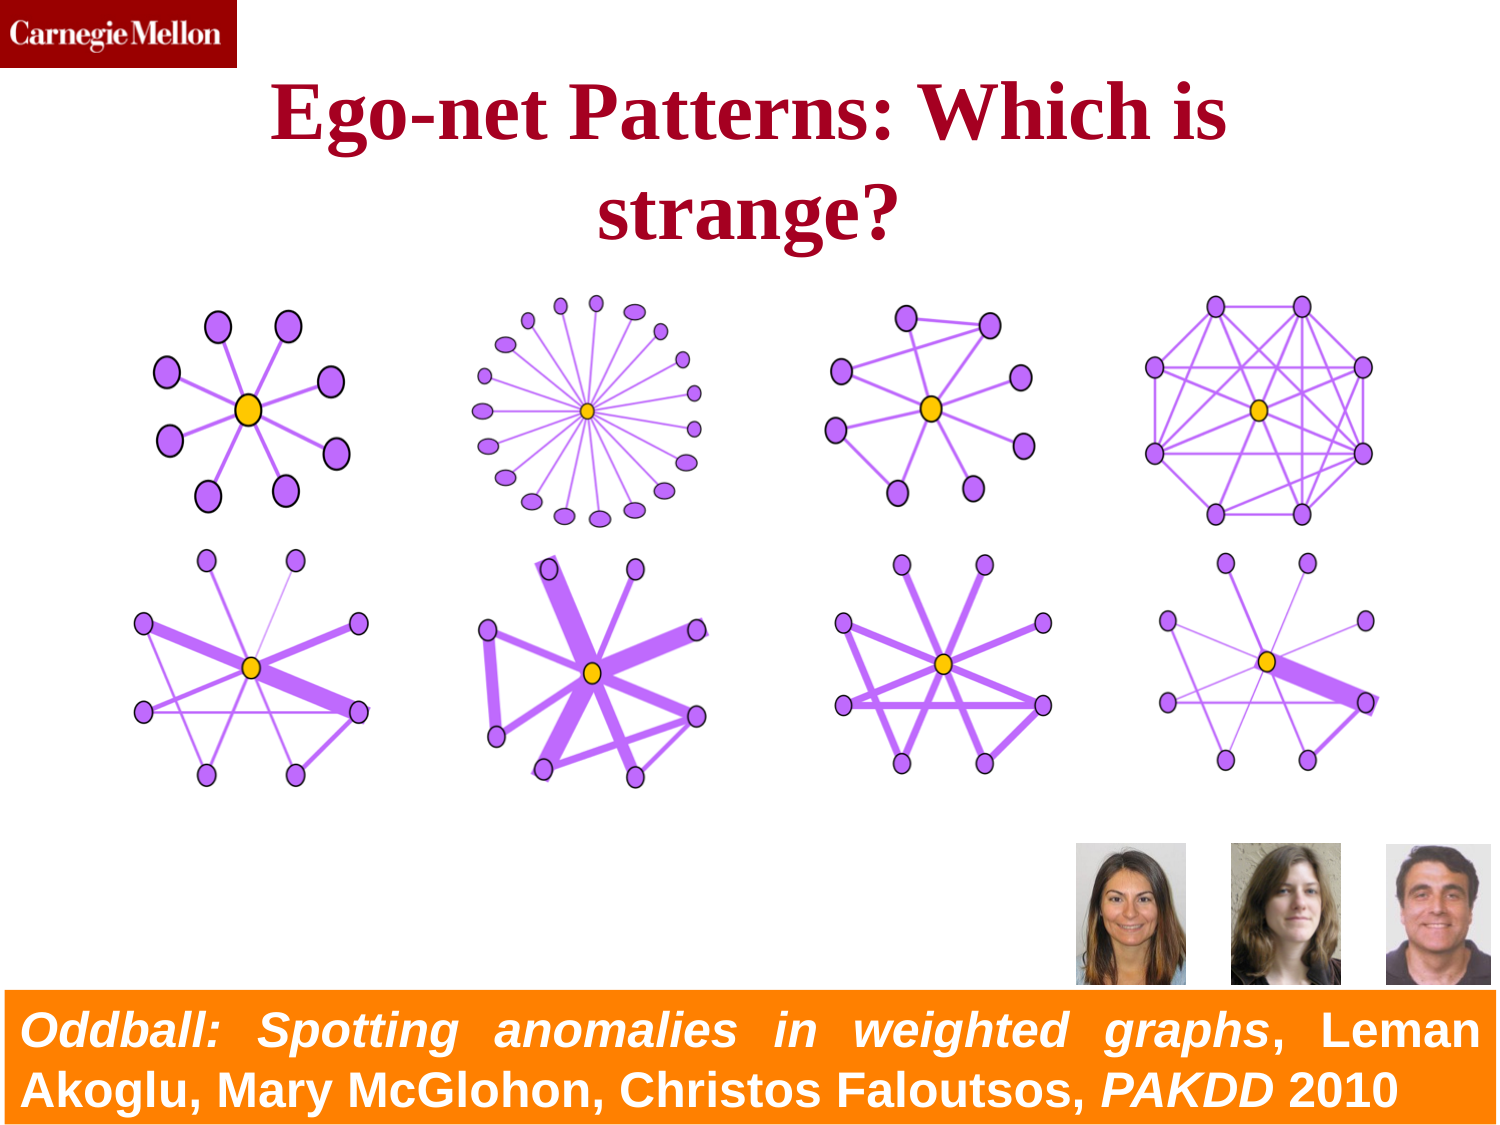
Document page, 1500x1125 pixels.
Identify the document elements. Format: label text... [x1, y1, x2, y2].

picture [1075, 843, 1186, 986]
text_box Oddball: Spotting anomalies in weighted graphs, Leman Akoglu, Mary McGlohon, Christos Faloutsos, PAKDD 2010 [4, 989, 1497, 1125]
title Ego-net Patterns: Which is strange? [112, 99, 1388, 213]
picture [0, 0, 237, 68]
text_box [121, 290, 1391, 802]
picture [1230, 843, 1341, 986]
picture [1385, 843, 1492, 986]
